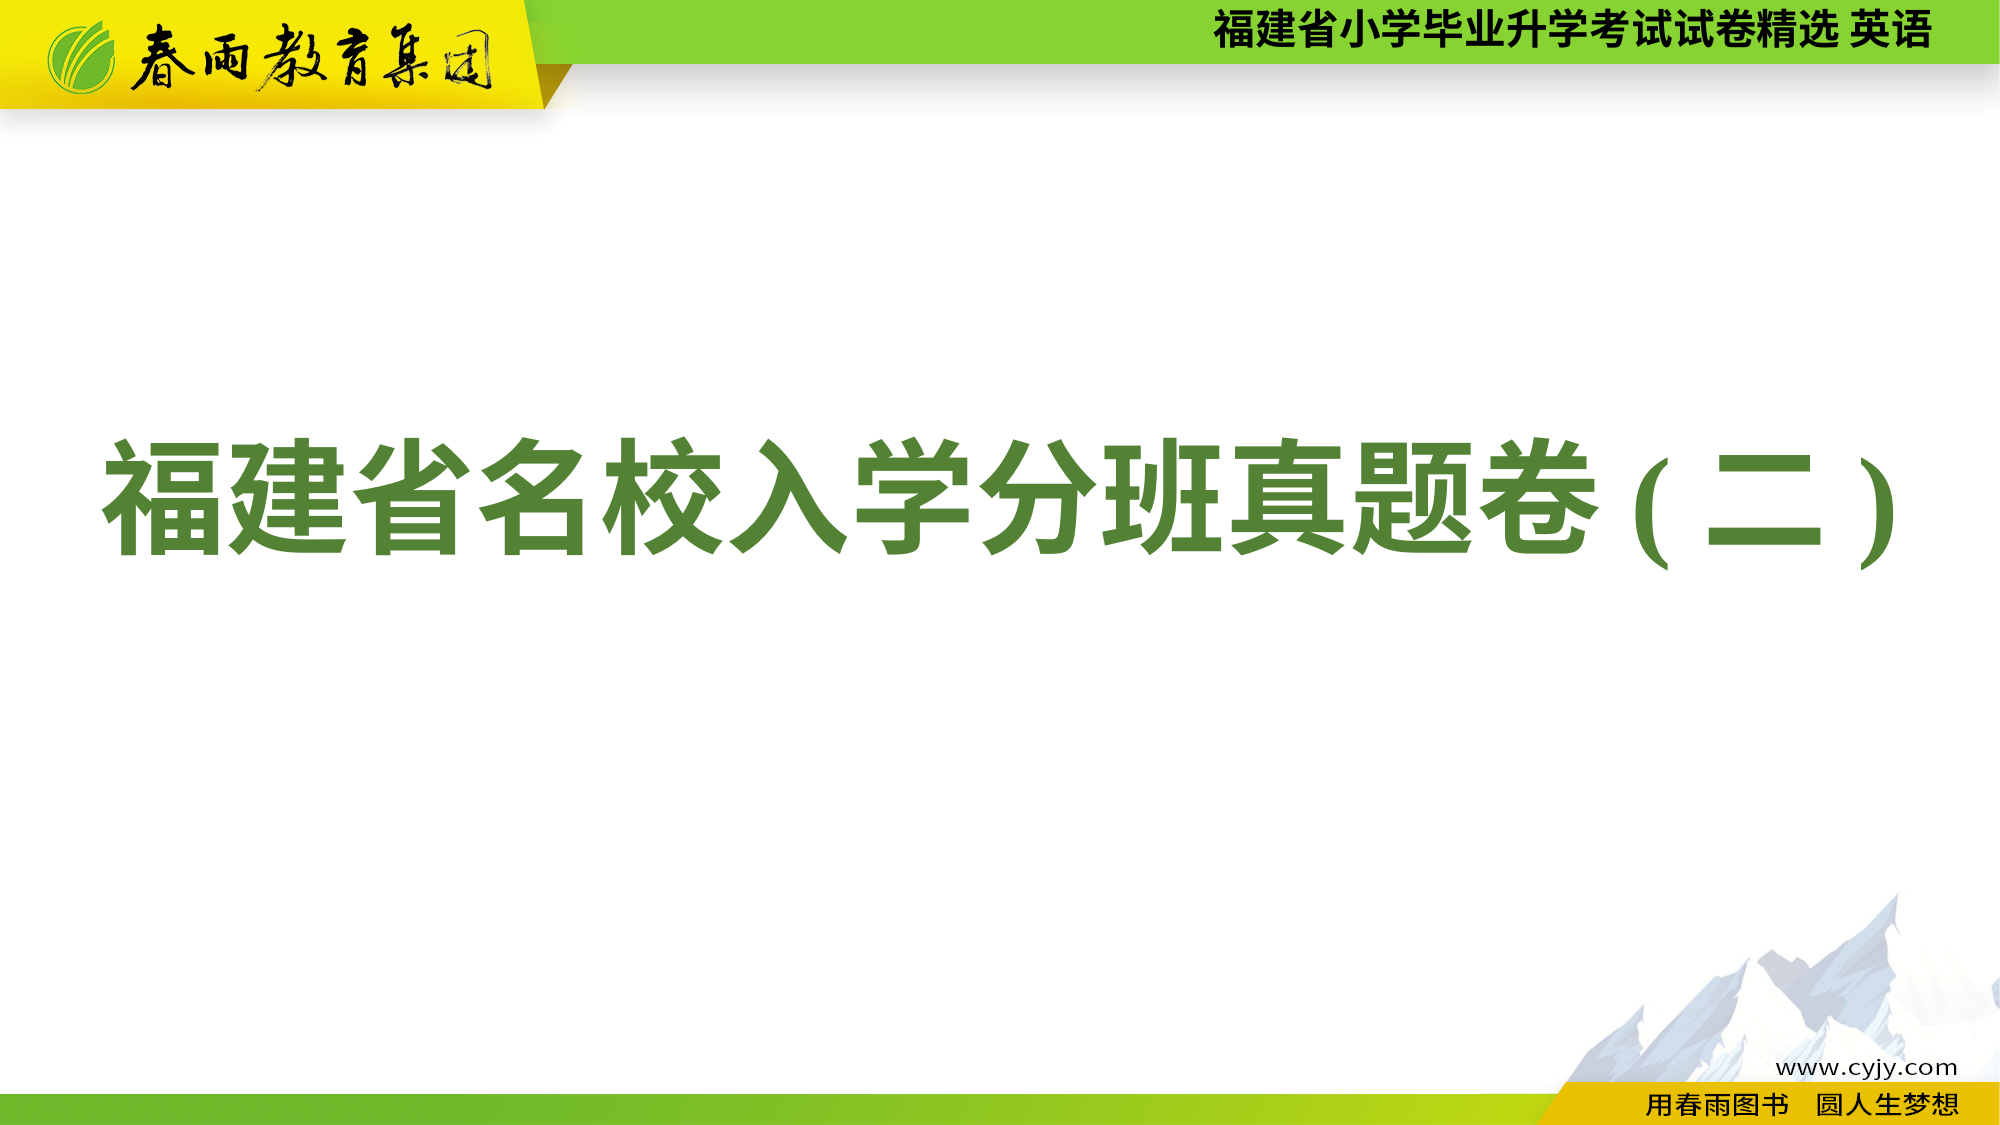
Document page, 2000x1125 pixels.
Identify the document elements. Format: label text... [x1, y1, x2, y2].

picture [0, 577, 2000, 1125]
text_box 福建省名校入学分班真题卷(二) [0, 337, 2000, 577]
picture [0, 0, 2000, 337]
